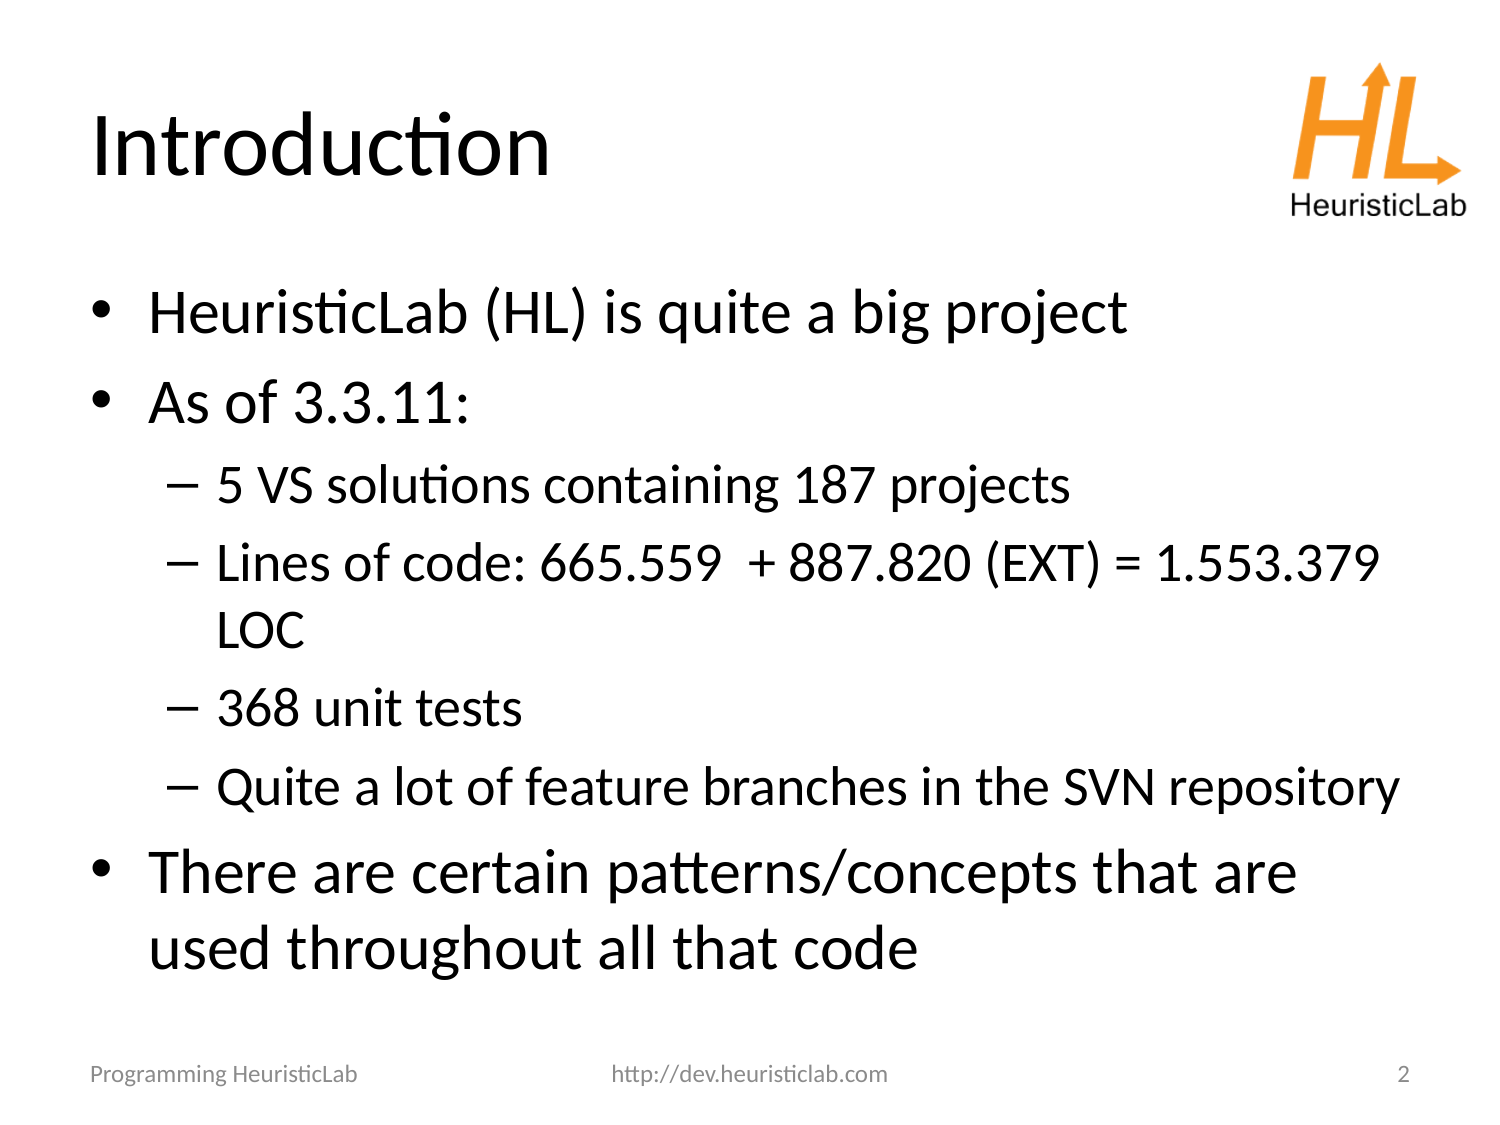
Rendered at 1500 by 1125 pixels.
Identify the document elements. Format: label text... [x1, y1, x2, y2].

picture [1281, 27, 1474, 244]
footer http://dev.heuristiclab.com [512, 1042, 988, 1103]
slide_number Programming HeuristicLab [75, 1042, 425, 1103]
title Introduction [75, 45, 1282, 233]
list HeuristicLab (HL) is quite a big project As of 3.3.11: 5 VS solutions containing 187 projects Lines of code: 665.559 + 887.820 (EXT) = 1.553.379 LOC 368 unit tests Quite a lot of feature branches in the SVN repository There are certain patterns/concepts that are used throughout all that code [75, 262, 1425, 1005]
slide_number 2 [1074, 1042, 1425, 1103]
